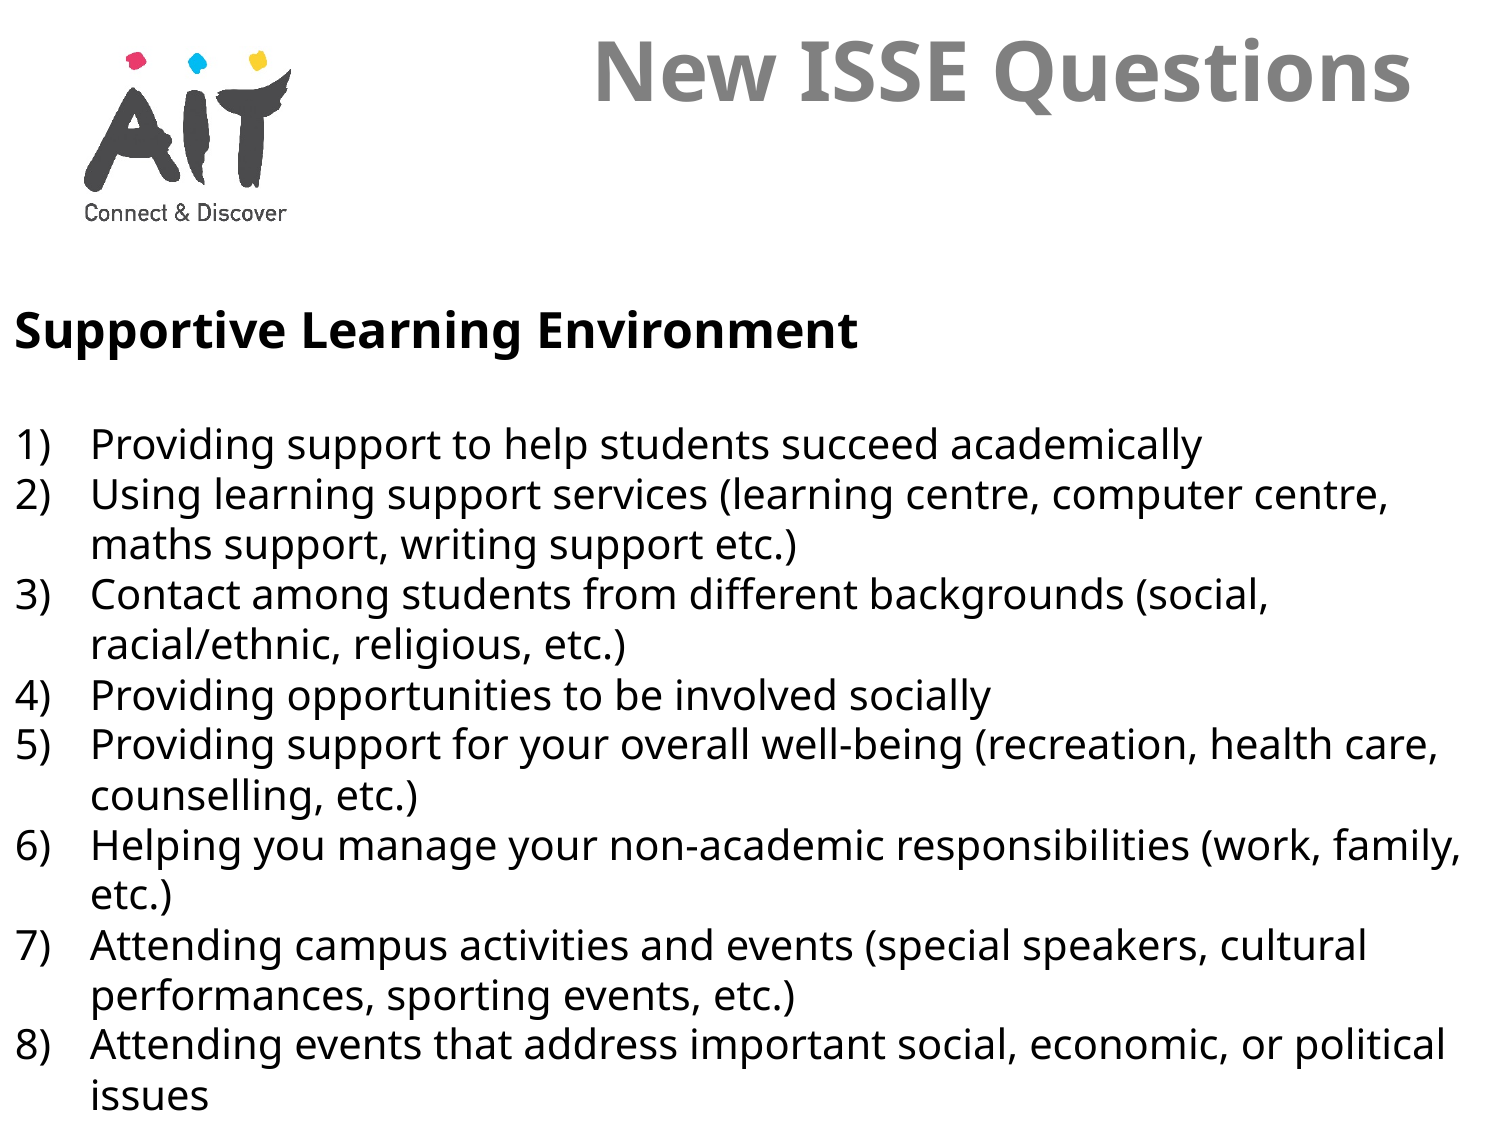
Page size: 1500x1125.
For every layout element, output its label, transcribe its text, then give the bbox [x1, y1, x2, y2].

text_box Supportive Learning Environment Providing support to help students succeed academically Using learning support services (learning centre, computer centre, maths support, writing support etc.) Contact among students from different backgrounds (social, racial/ethnic, religious, etc.) Providing opportunities to be involved socially Providing support for your overall well-being (recreation, health care, counselling, etc.) Helping you manage your non-academic responsibilities (work, family, etc.) Attending campus activities and events (special speakers, cultural performances, sporting events, etc.) Attending events that address important social, economic, or political issues [0, 290, 1500, 1125]
picture [64, 46, 315, 233]
title New ISSE Questions [211, 7, 1429, 129]
